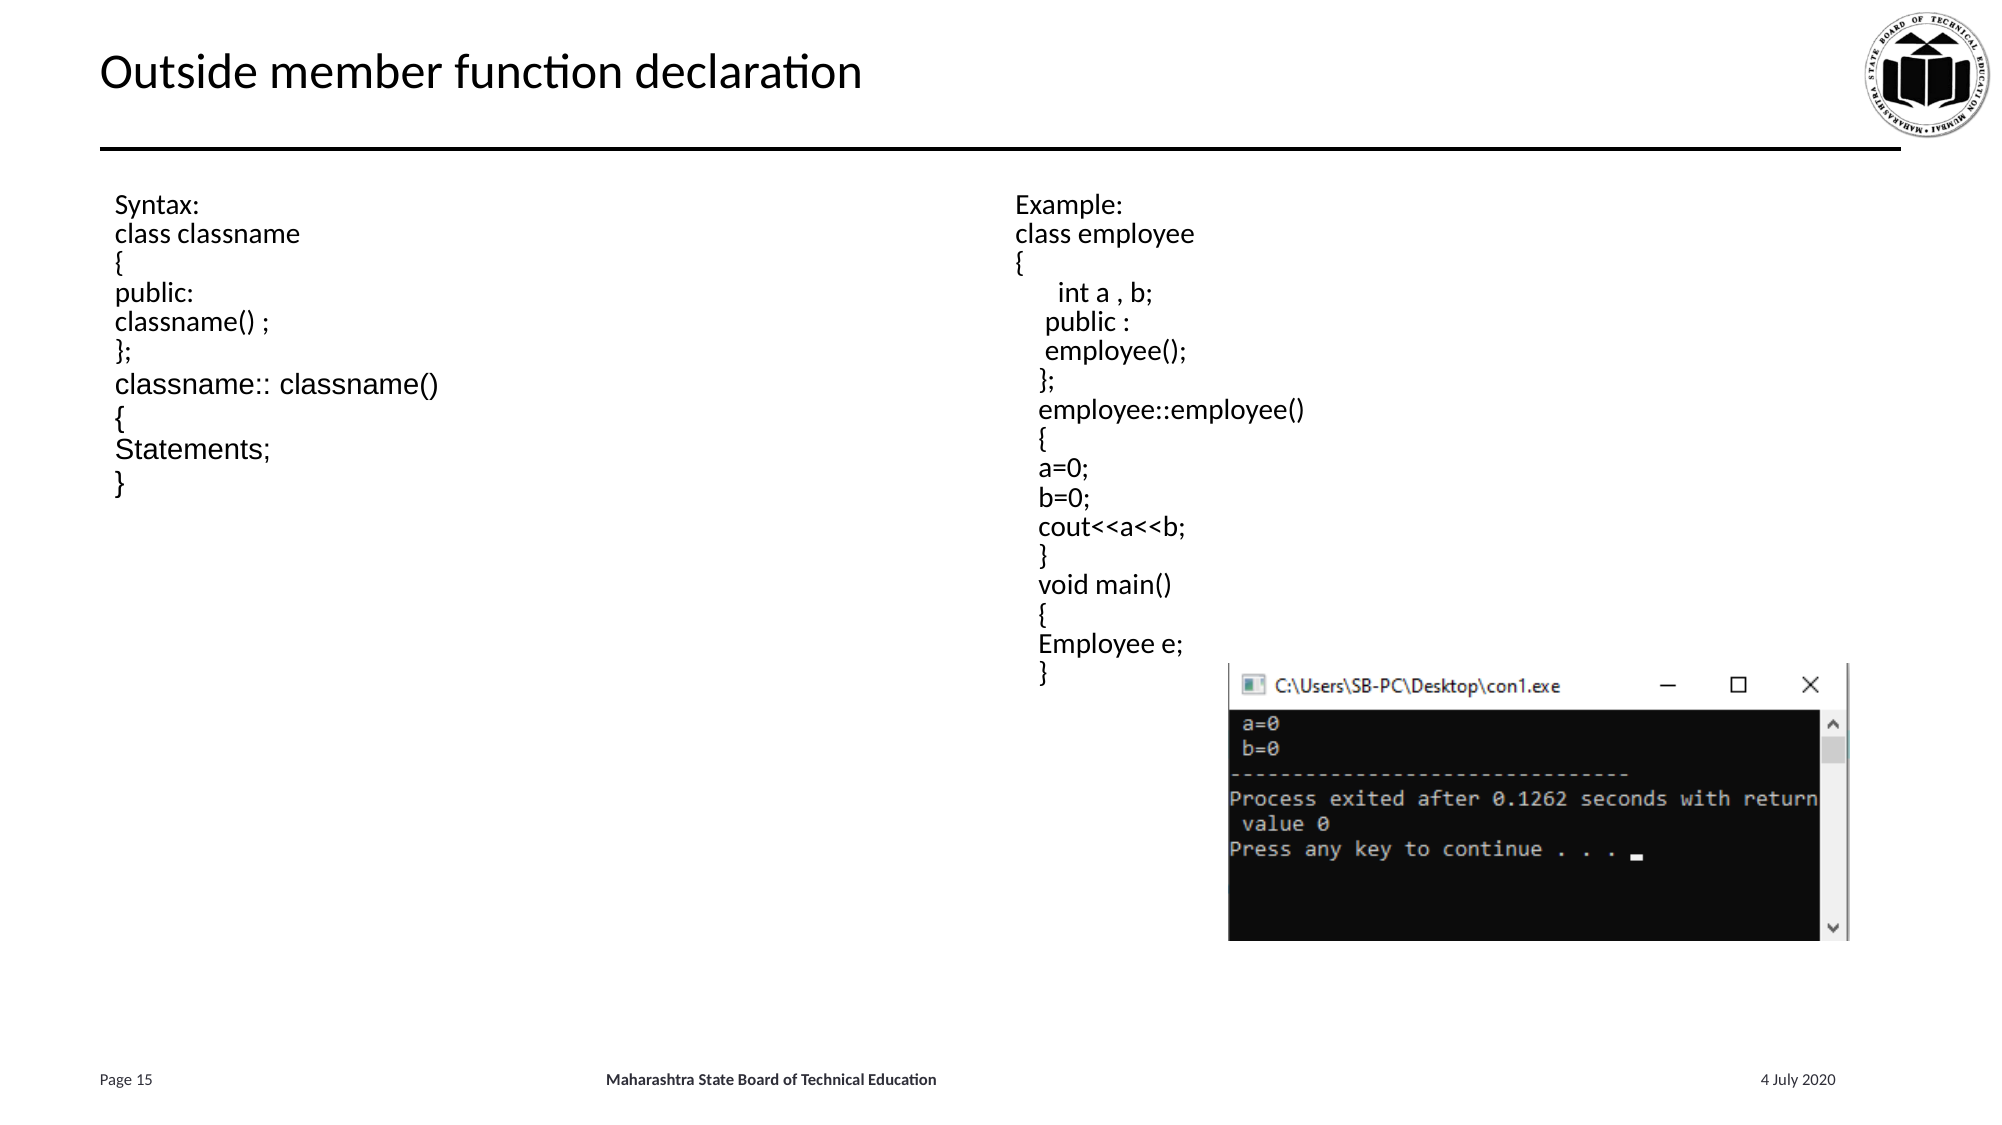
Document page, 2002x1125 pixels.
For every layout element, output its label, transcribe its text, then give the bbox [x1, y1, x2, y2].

picture [1852, 0, 2001, 149]
table_header Syntax: class classname { public: classname() ; }; classname:: classname() { Statements; } [100, 185, 1000, 969]
table_header Example: class employee { int a , b; public : employee(); }; employee::employee() { a=0; b=0; cout<<a<<b; } void main() { Employee e; } [1000, 185, 1901, 969]
picture [1228, 663, 1850, 941]
title Outside member function declaration [100, 48, 1901, 146]
